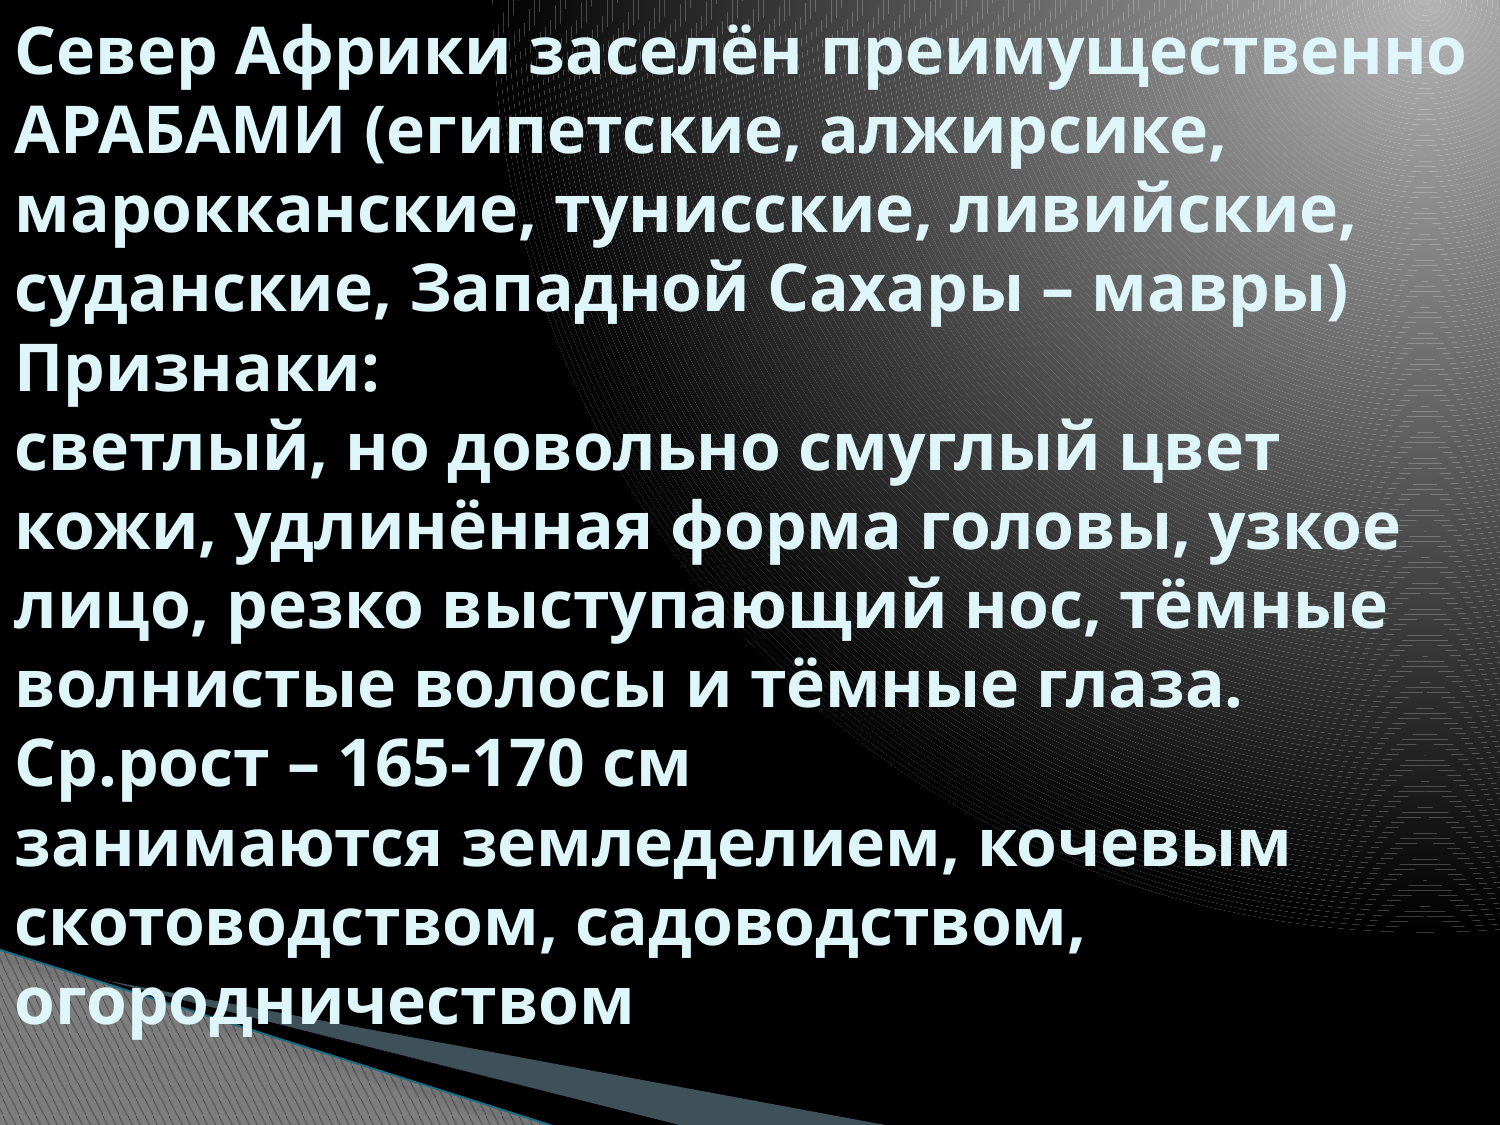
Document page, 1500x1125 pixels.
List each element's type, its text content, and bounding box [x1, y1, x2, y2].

title Север Африки заселён преимущественно АРАБАМИ (египетские, алжирсике, марокканские, тунисские, ливийские, суданские, Западной Сахары – мавры) Признаки: светлый, но довольно смуглый цвет кожи, удлинённая форма головы, узкое лицо, резко выступающий нос, тёмные волнистые волосы и тёмные глаза. Ср.рост – 165-170 см занимаются земледелием, кочевым скотоводством, садоводством, огородничеством [0, 0, 1500, 1125]
